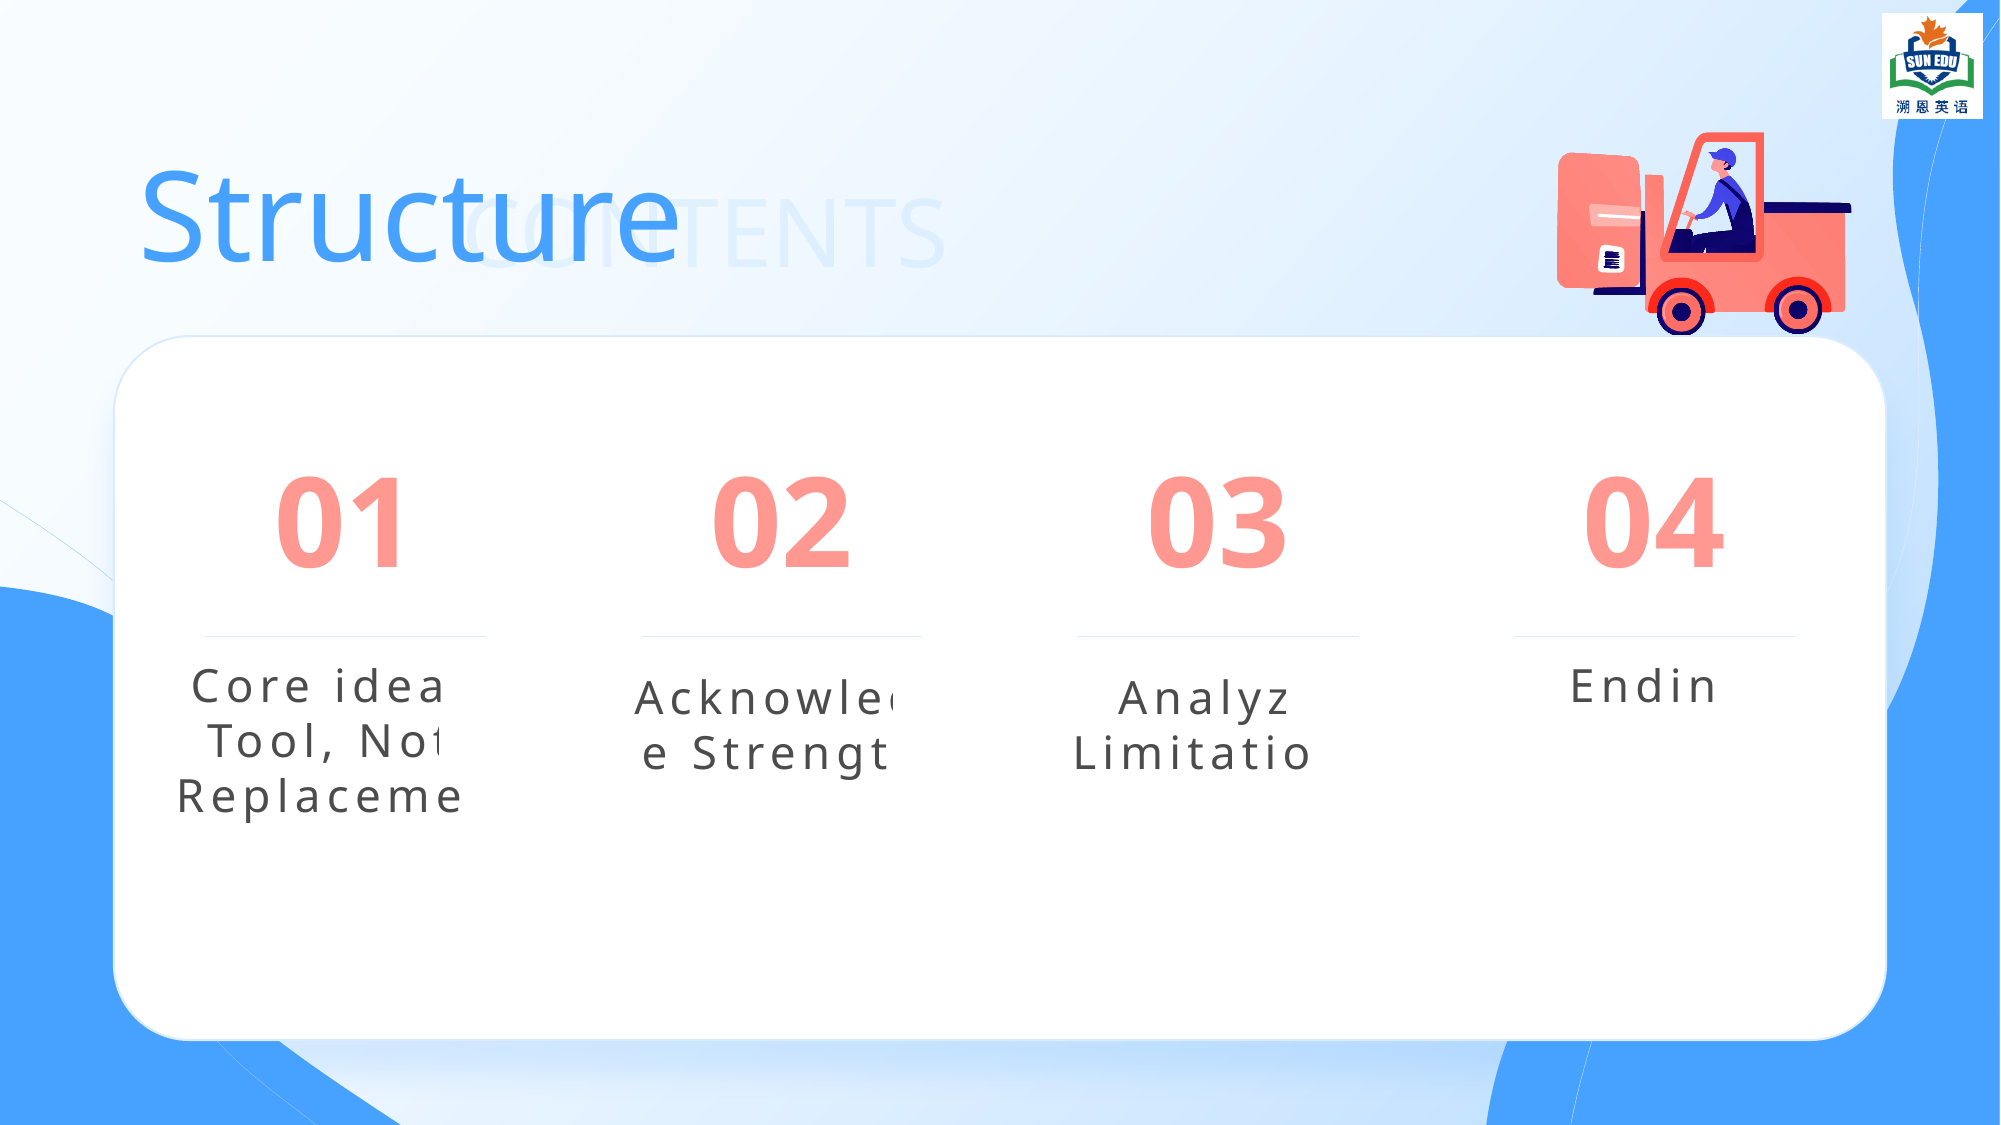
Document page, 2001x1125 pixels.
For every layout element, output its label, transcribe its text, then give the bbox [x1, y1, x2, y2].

picture [1882, 13, 1983, 119]
text_box Acknowledge Strengths [621, 668, 971, 880]
text_box 01 [229, 390, 463, 593]
text_box CONTENTS [461, 108, 1000, 286]
text_box Ending [1496, 657, 1824, 868]
title Structure [138, 108, 802, 287]
text_box 02 [665, 390, 899, 593]
text_box 03 [1101, 390, 1335, 593]
text_box Analyze Limitations [1059, 668, 1387, 880]
text_box Core idea: A Tool, Not a Replacement. [128, 657, 586, 868]
text_box 04 [1537, 390, 1771, 593]
